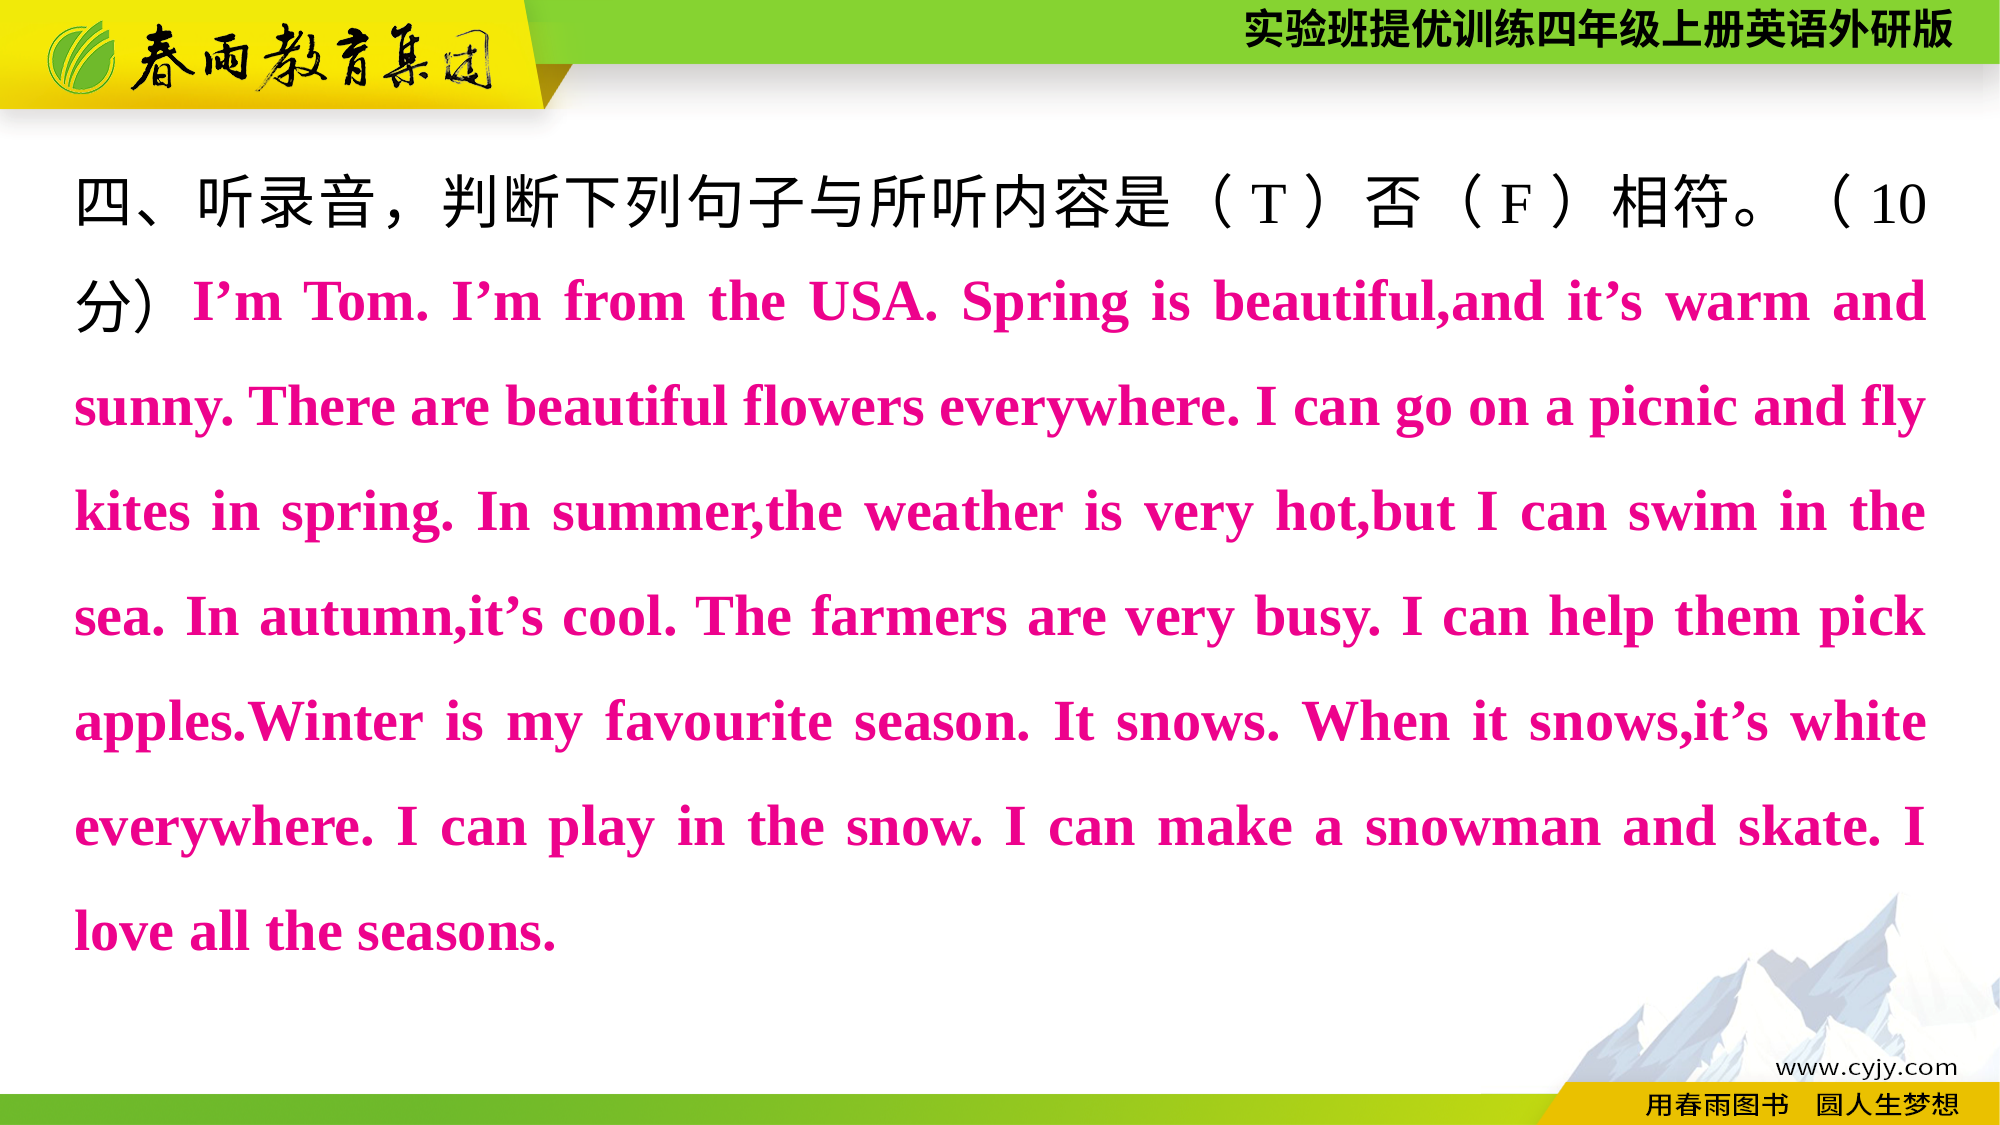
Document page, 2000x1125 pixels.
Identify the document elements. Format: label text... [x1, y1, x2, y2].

text_box I’m Tom. I’m from the USA. Spring is beautiful,and it’s warm and sunny. There are beautiful flowers everywhere. I can go on a picnic and fly kites in spring. In summer,the weather is very hot,but I can swim in the sea. In autumn,it’s cool. The farmers are very busy. I can help them pick apples.Winter is my favourite season. It snows. When it snows,it’s white everywhere. I can play in the snow. I can make a snowman and skate. I love all the seasons. [59, 219, 1944, 970]
list 四、听录音，判断下列句子与所听内容是（T）否（F）相符。（10 分） [59, 122, 1944, 219]
picture [0, 0, 2000, 1125]
